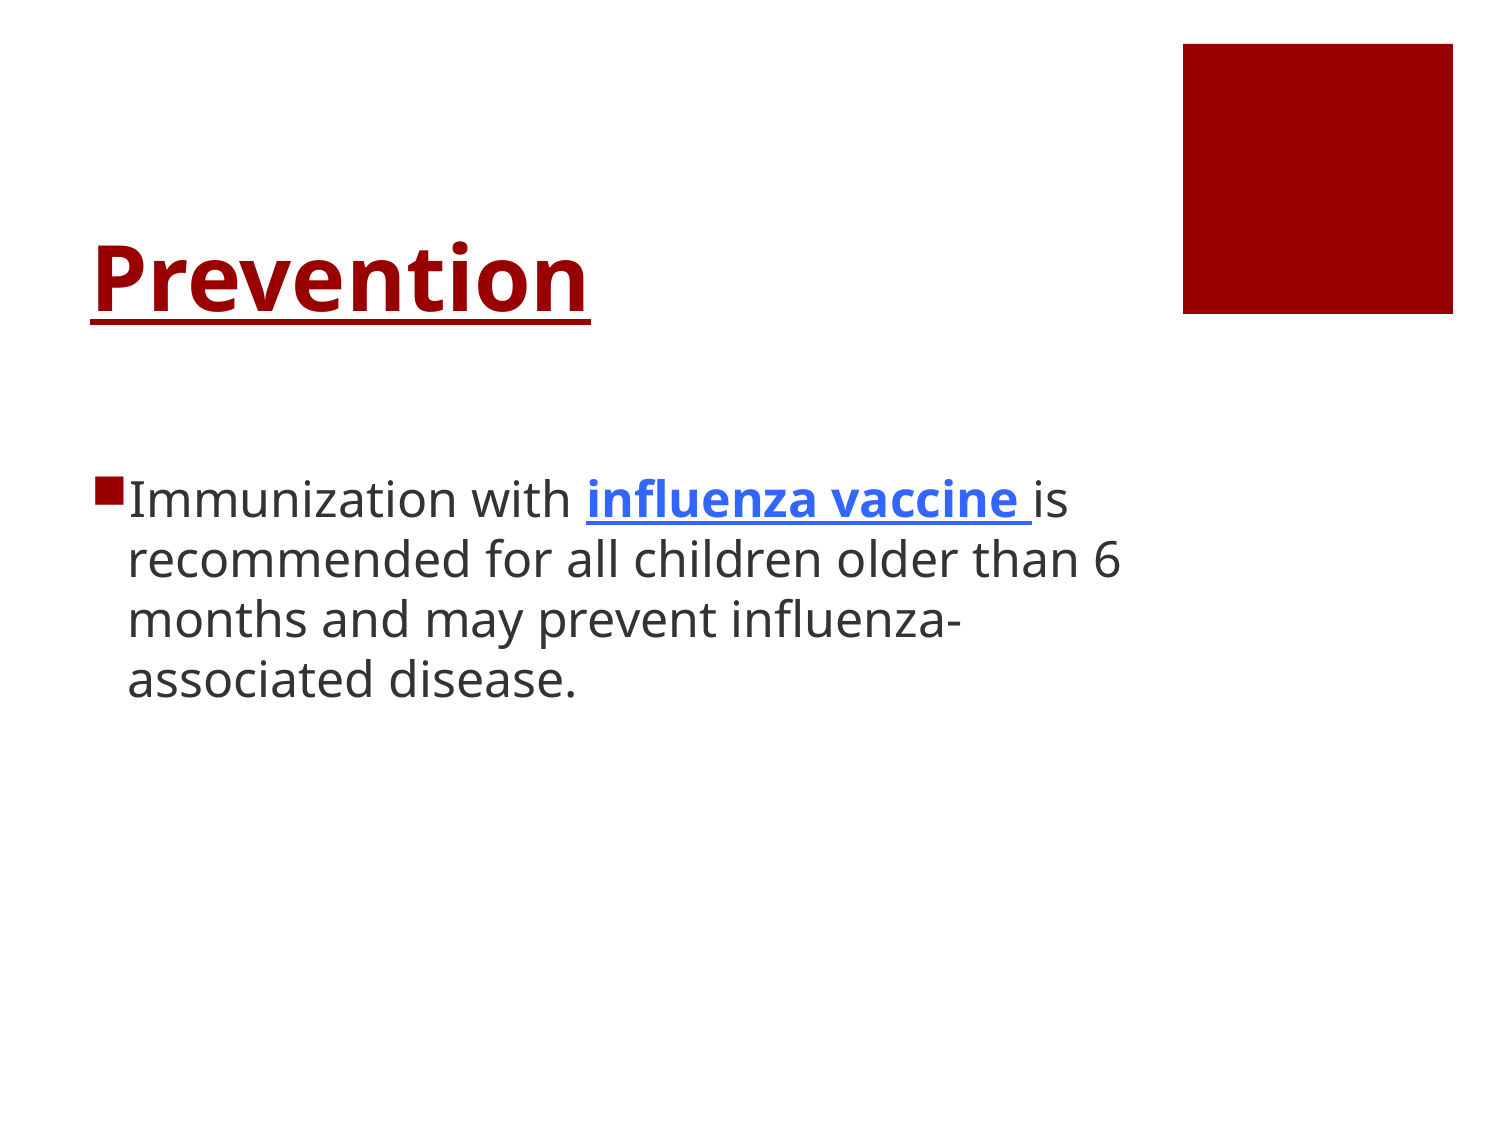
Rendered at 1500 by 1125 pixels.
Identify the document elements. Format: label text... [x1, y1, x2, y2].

title Prevention [75, 149, 1143, 338]
list Immunization with influenza vaccine is recommended for all children older than 6 months and may prevent influenza-associated disease. [75, 362, 1143, 1005]
